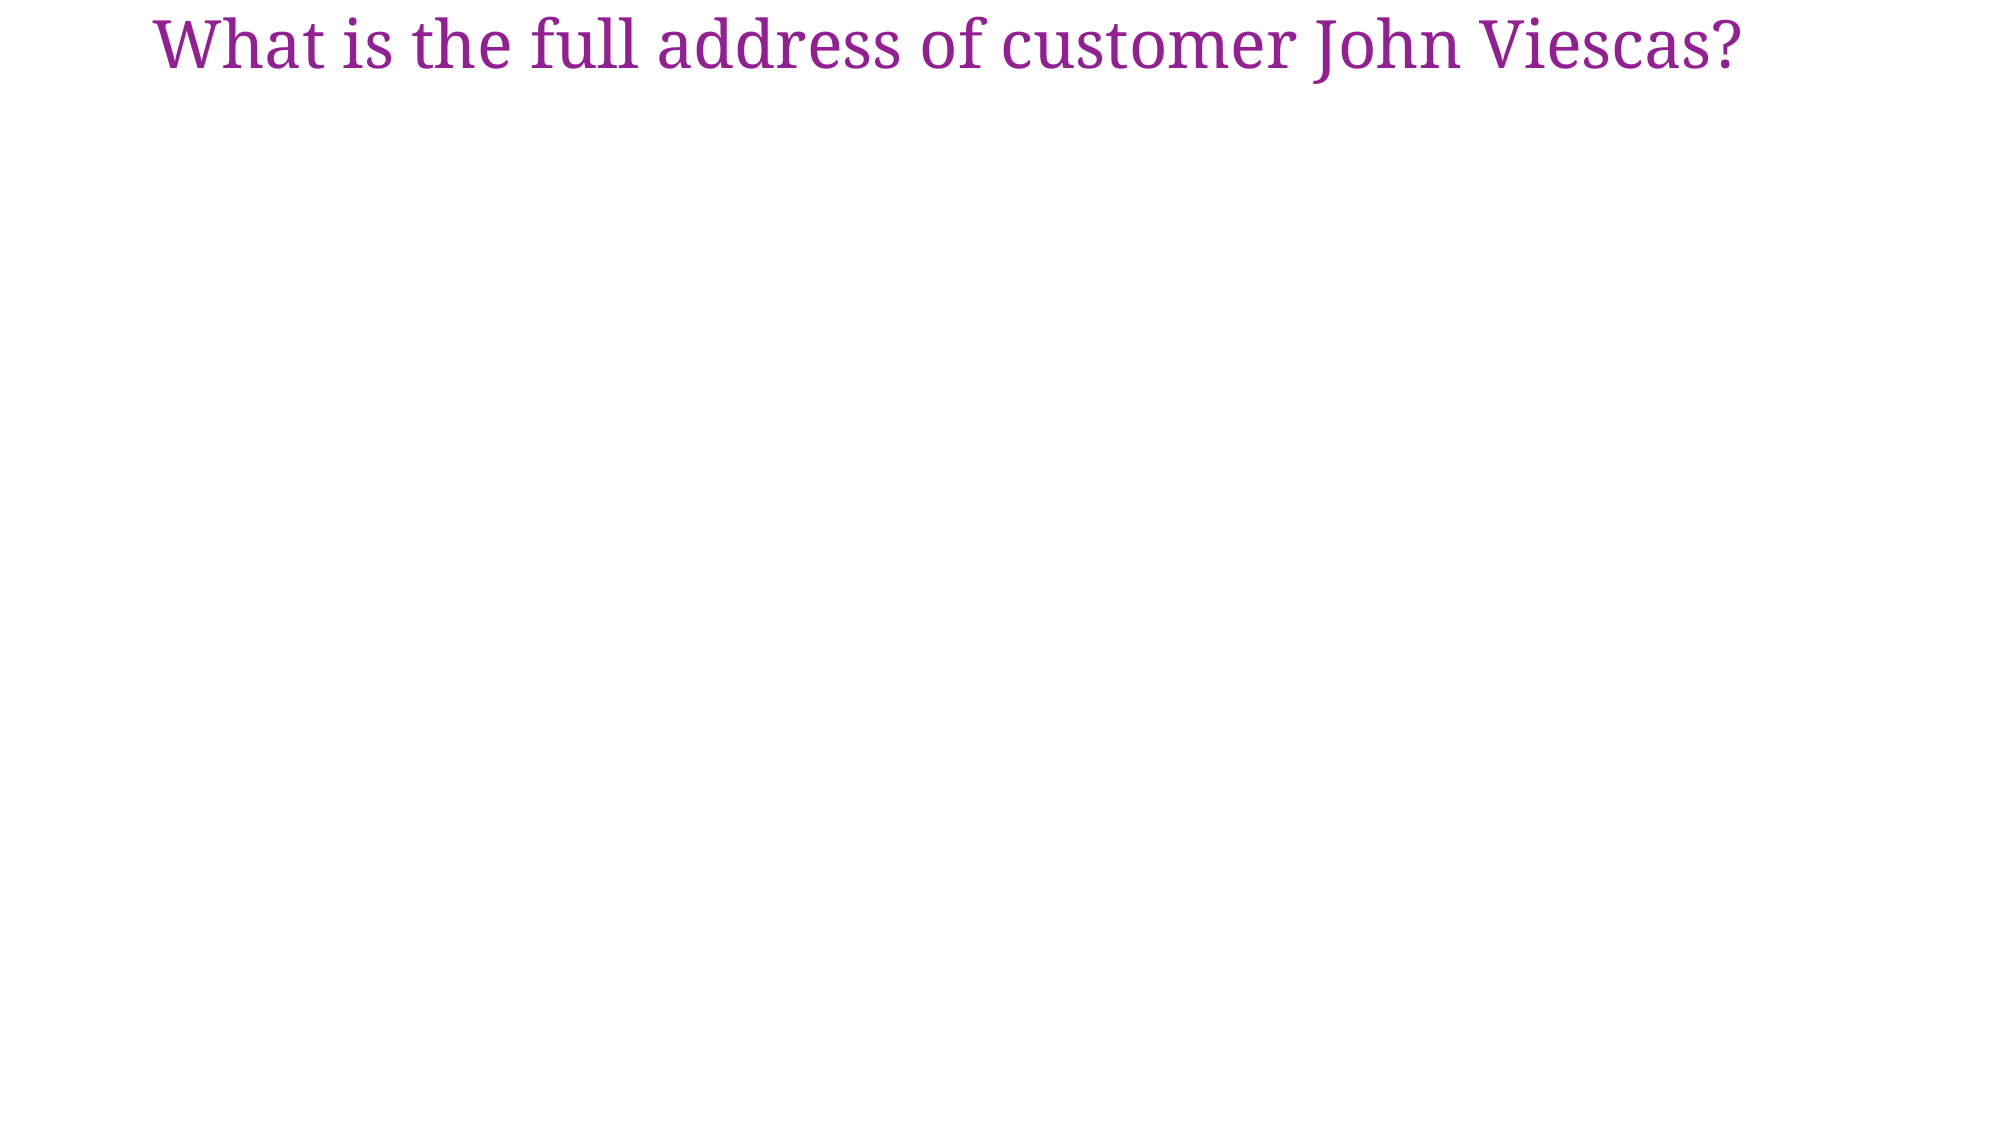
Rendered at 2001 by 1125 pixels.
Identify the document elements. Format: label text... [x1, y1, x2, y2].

title What is the full address of customer John Viescas? [137, 10, 1863, 84]
